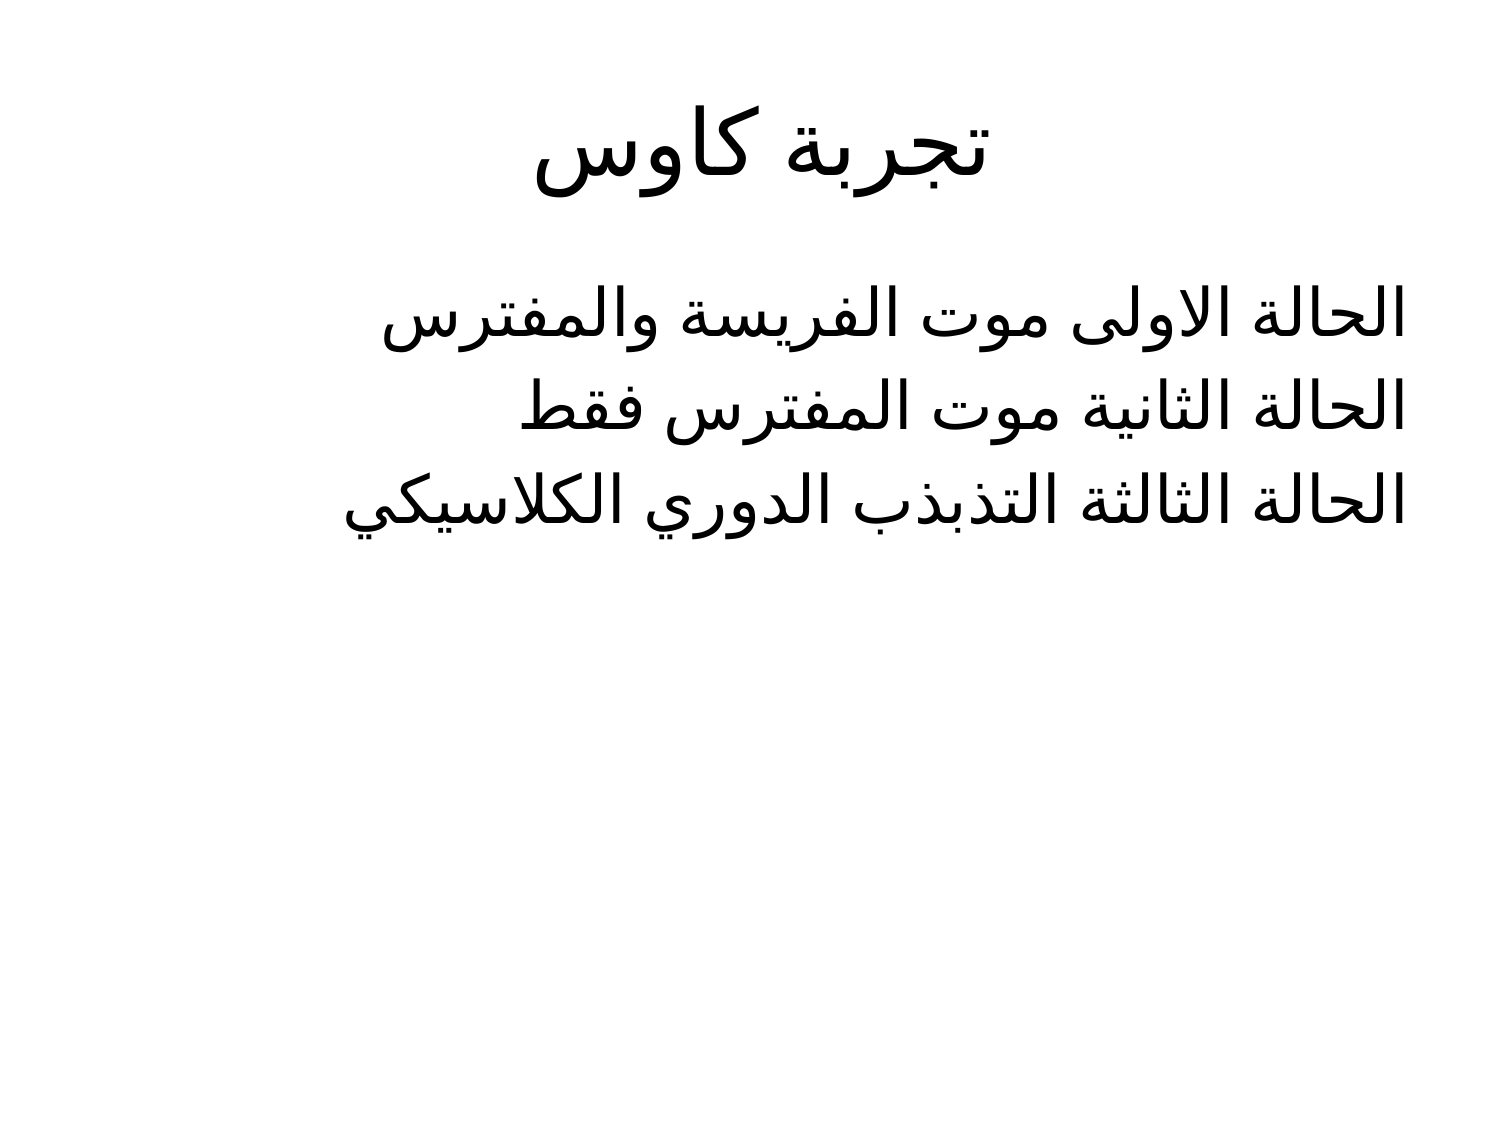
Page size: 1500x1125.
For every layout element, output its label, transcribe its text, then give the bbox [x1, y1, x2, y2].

list الحالة الاولى موت الفريسة والمفترس الحالة الثانية موت المفترس فقط الحالة الثالثة التذبذب الدوري الكلاسيكي [75, 262, 1425, 1005]
title تجربة كاوس [75, 45, 1425, 233]
